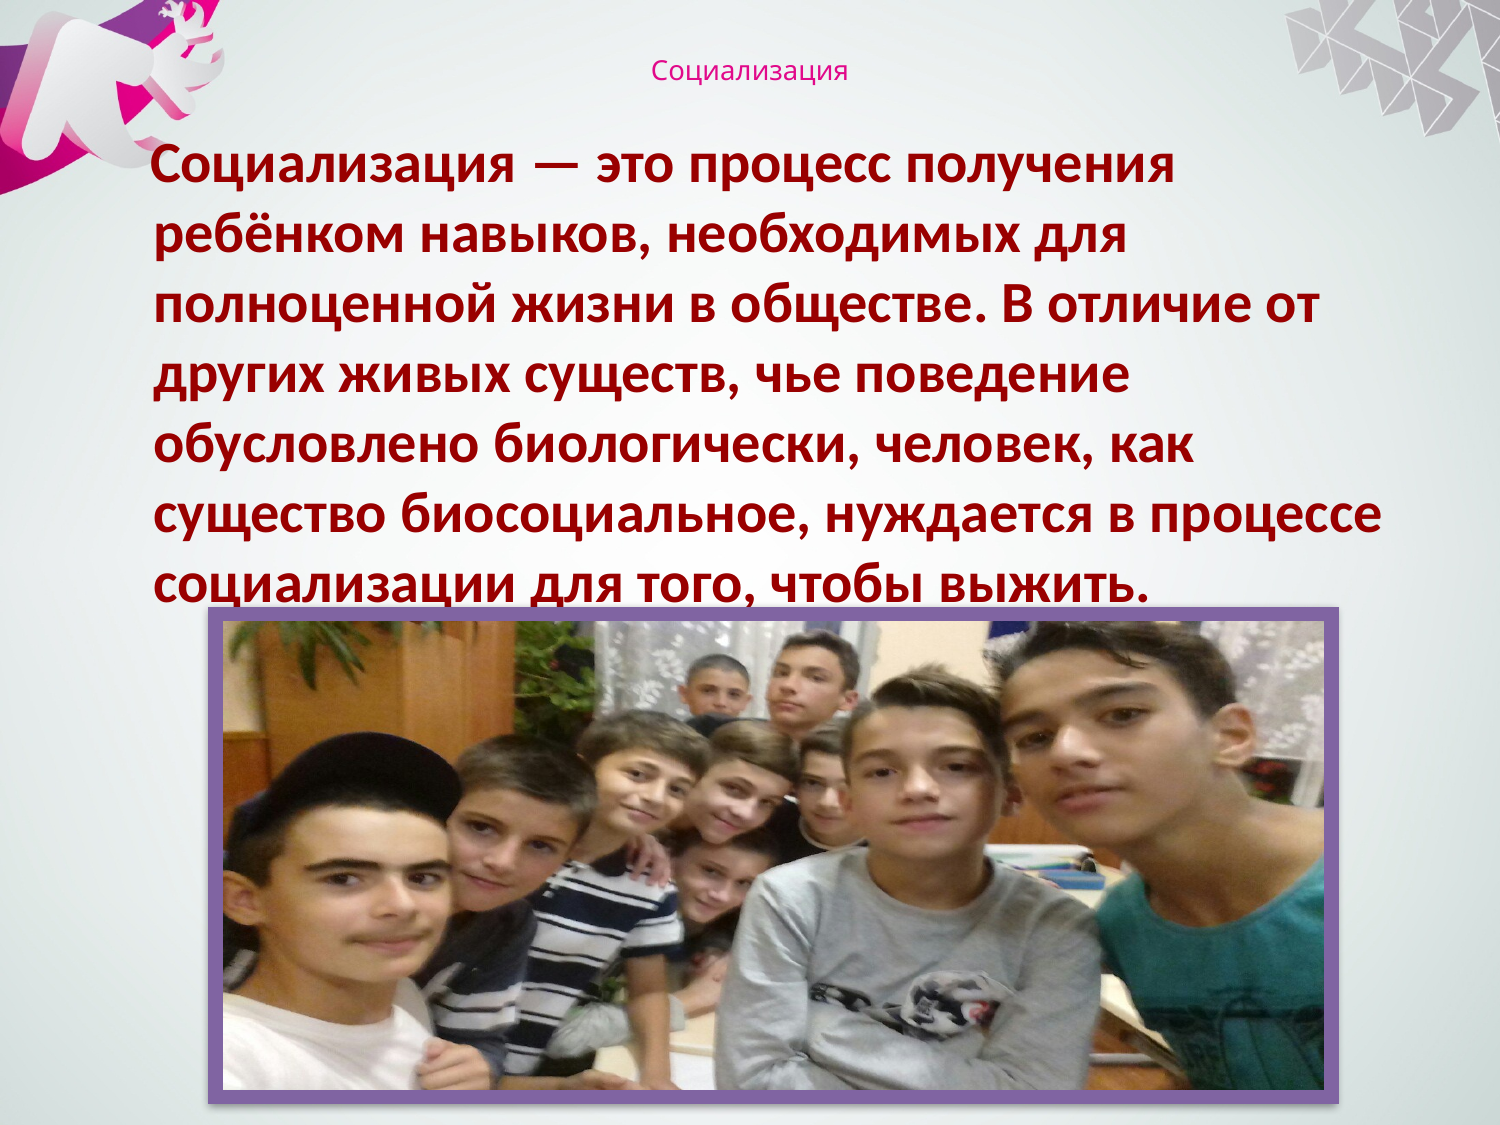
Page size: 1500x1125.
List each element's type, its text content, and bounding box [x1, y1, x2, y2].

picture [0, 0, 1500, 1125]
list Социализация — это процесс получения ребёнком навыков, необходимых для полноценной жизни в обществе. В отличие от других живых существ, чье поведение обусловлено биологически, человек, как существо биосоциальное, нуждается в процессе социализации для того, чтобы выжить. [82, 117, 1432, 879]
title Социализация [75, 45, 1425, 94]
